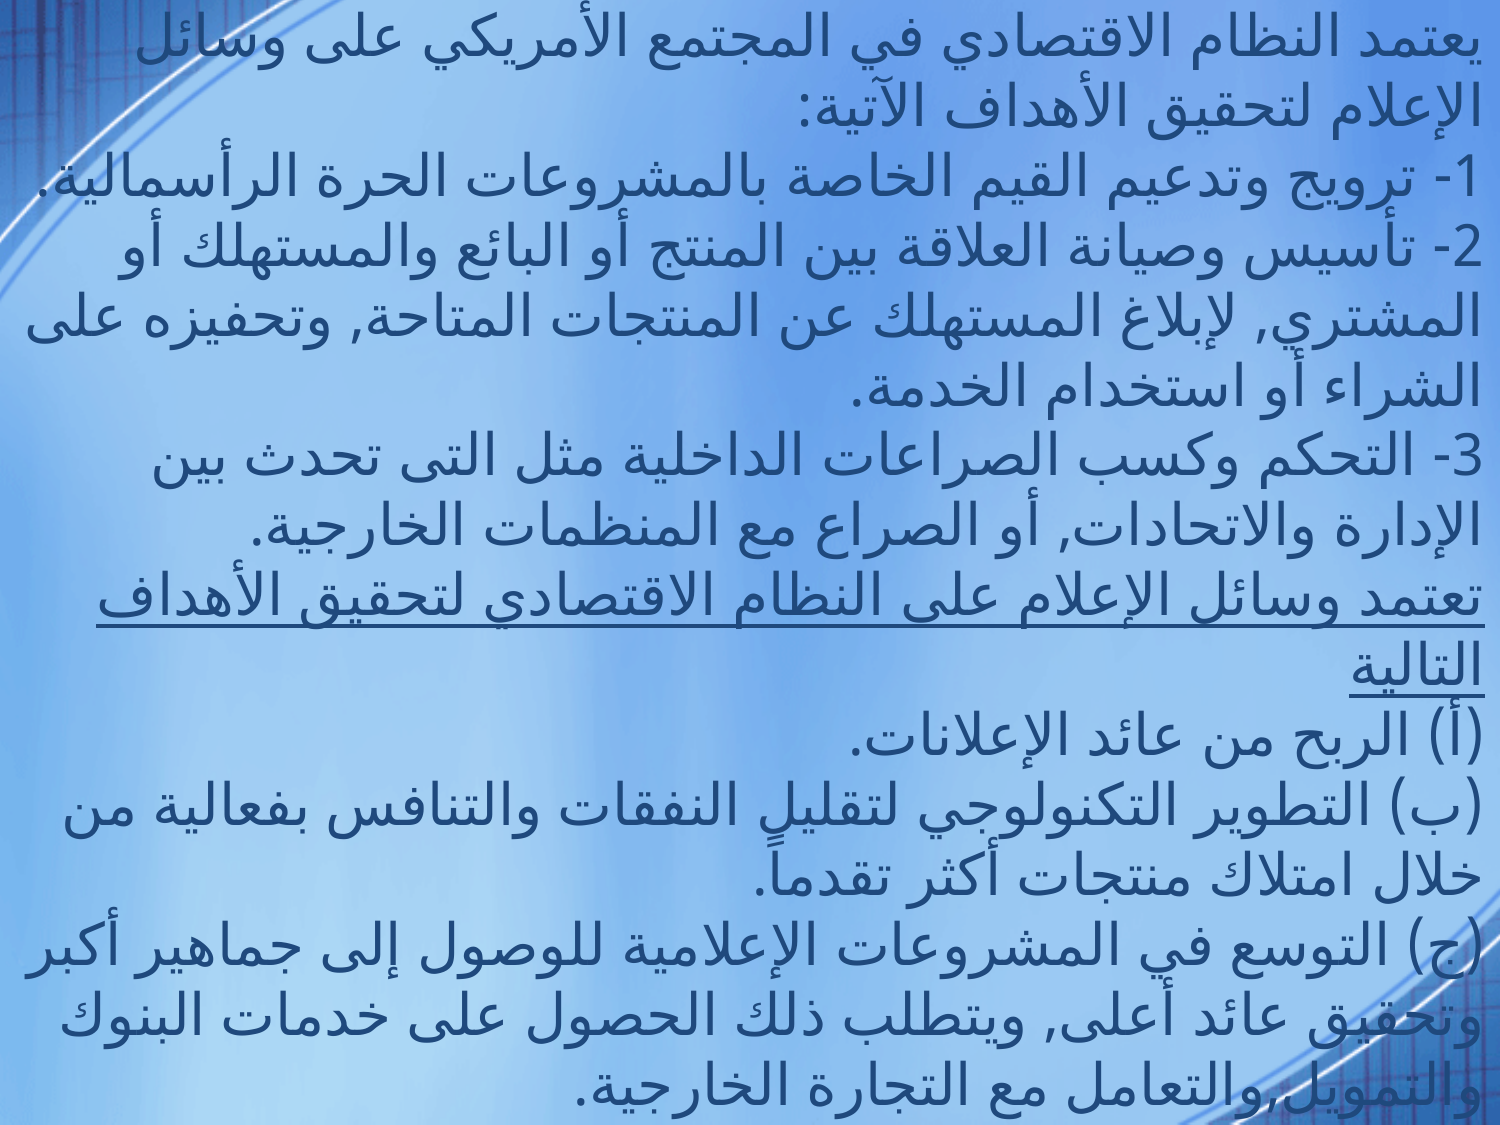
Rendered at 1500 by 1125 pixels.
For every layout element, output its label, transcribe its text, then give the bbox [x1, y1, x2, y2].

title يعتمد النظام الاقتصادي في المجتمع الأمريكي على وسائل الإعلام لتحقيق الأهداف الآتية: 1- ترويج وتدعيم القيم الخاصة بالمشروعات الحرة الرأسمالية. 2- تأسيس وصيانة العلاقة بين المنتج أو البائع والمستهلك أو المشتري, لإبلاغ المستهلك عن المنتجات المتاحة, وتحفيزه على الشراء أو استخدام الخدمة. 3- التحكم وكسب الصراعات الداخلية مثل التى تحدث بين الإدارة والاتحادات, أو الصراع مع المنظمات الخارجية. تعتمد وسائل الإعلام على النظام الاقتصادي لتحقيق الأهداف التالية (أ) الربح من عائد الإعلانات. (ب) التطوير التكنولوجي لتقليل النفقات والتنافس بفعالية من خلال امتلاك منتجات أكثر تقدماً. (ج) التوسع في المشروعات الإعلامية للوصول إلى جماهير أكبر وتحقيق عائد أعلى, ويتطلب ذلك الحصول على خدمات البنوك والتمويل,والتعامل مع التجارة الخارجية. [0, 0, 1500, 1125]
